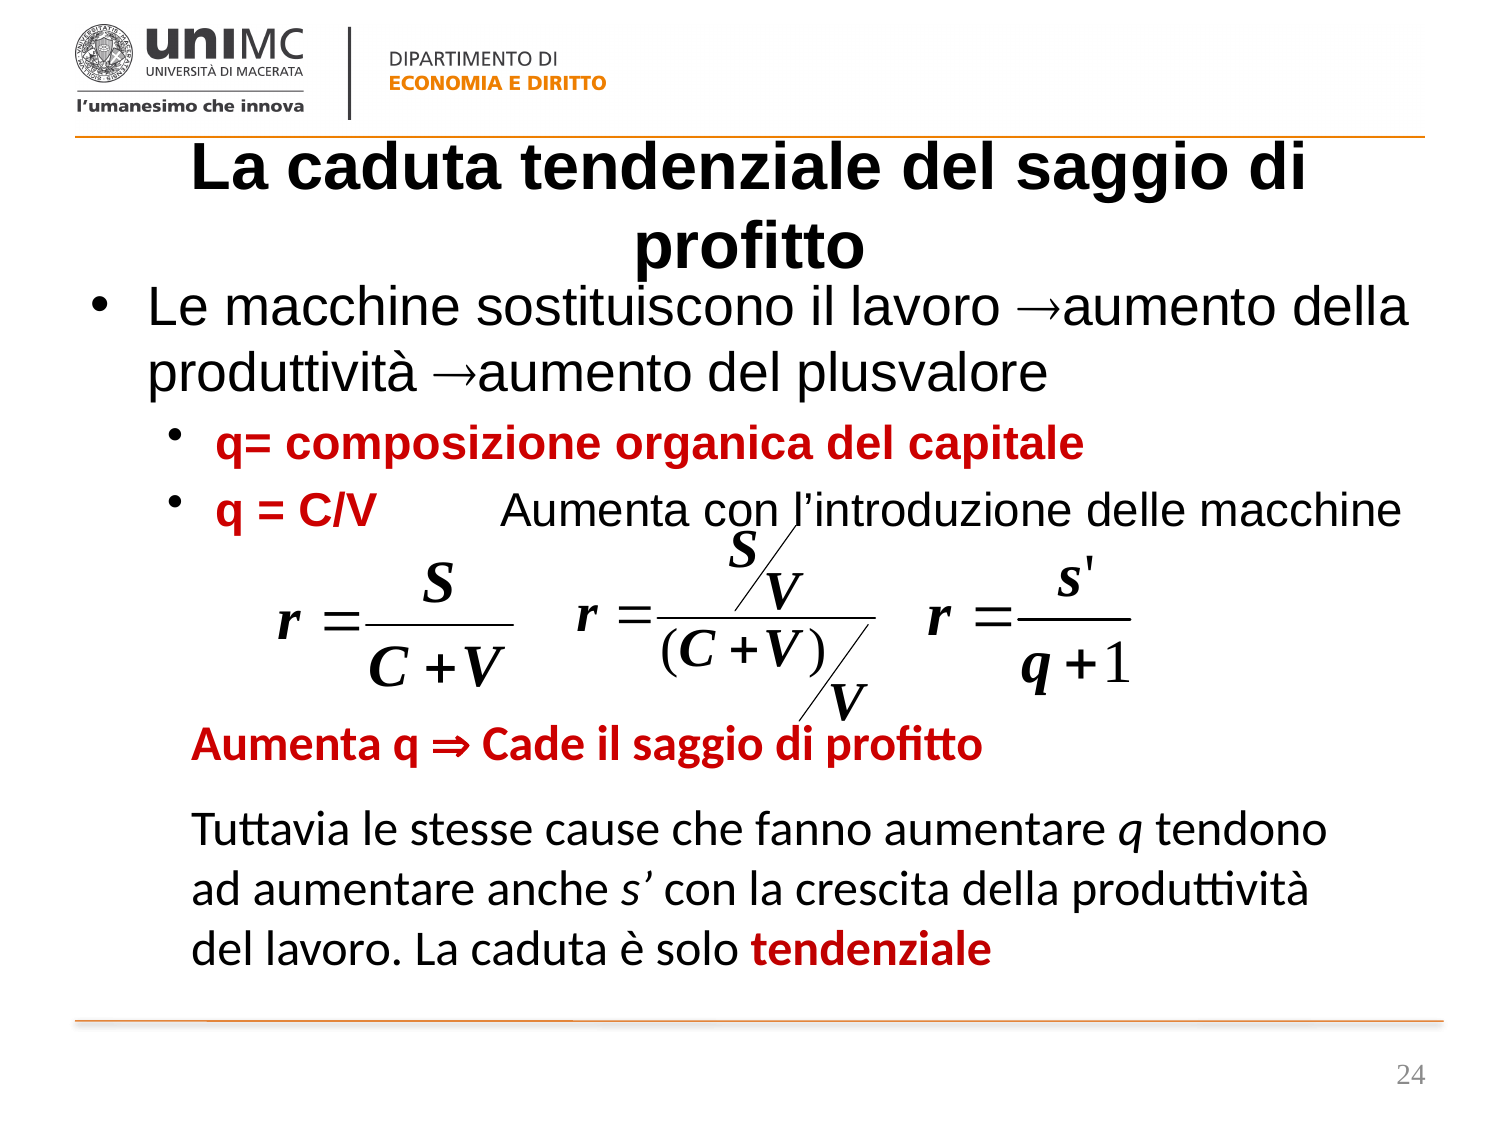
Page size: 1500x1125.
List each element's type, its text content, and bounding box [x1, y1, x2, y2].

list Le macchine sostituiscono il lavoro aumento della produttività aumento del plusvalore q= composizione organica del capitale q = C/V Aumenta con l’introduzione delle macchine [75, 262, 1425, 564]
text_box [917, 537, 1144, 707]
slide_number 24 [1091, 1042, 1442, 1103]
title La caduta tendenziale del saggio di profitto [75, 156, 1425, 249]
text_box Aumenta q  Cade il saggio di profitto Tuttavia le stesse cause che fanno aumentare q tendono ad aumentare anche s’ con la crescita della produttività del lavoro. La caduta è solo tendenziale [176, 703, 1367, 984]
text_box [567, 512, 888, 732]
picture [75, 24, 1425, 138]
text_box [267, 544, 524, 700]
